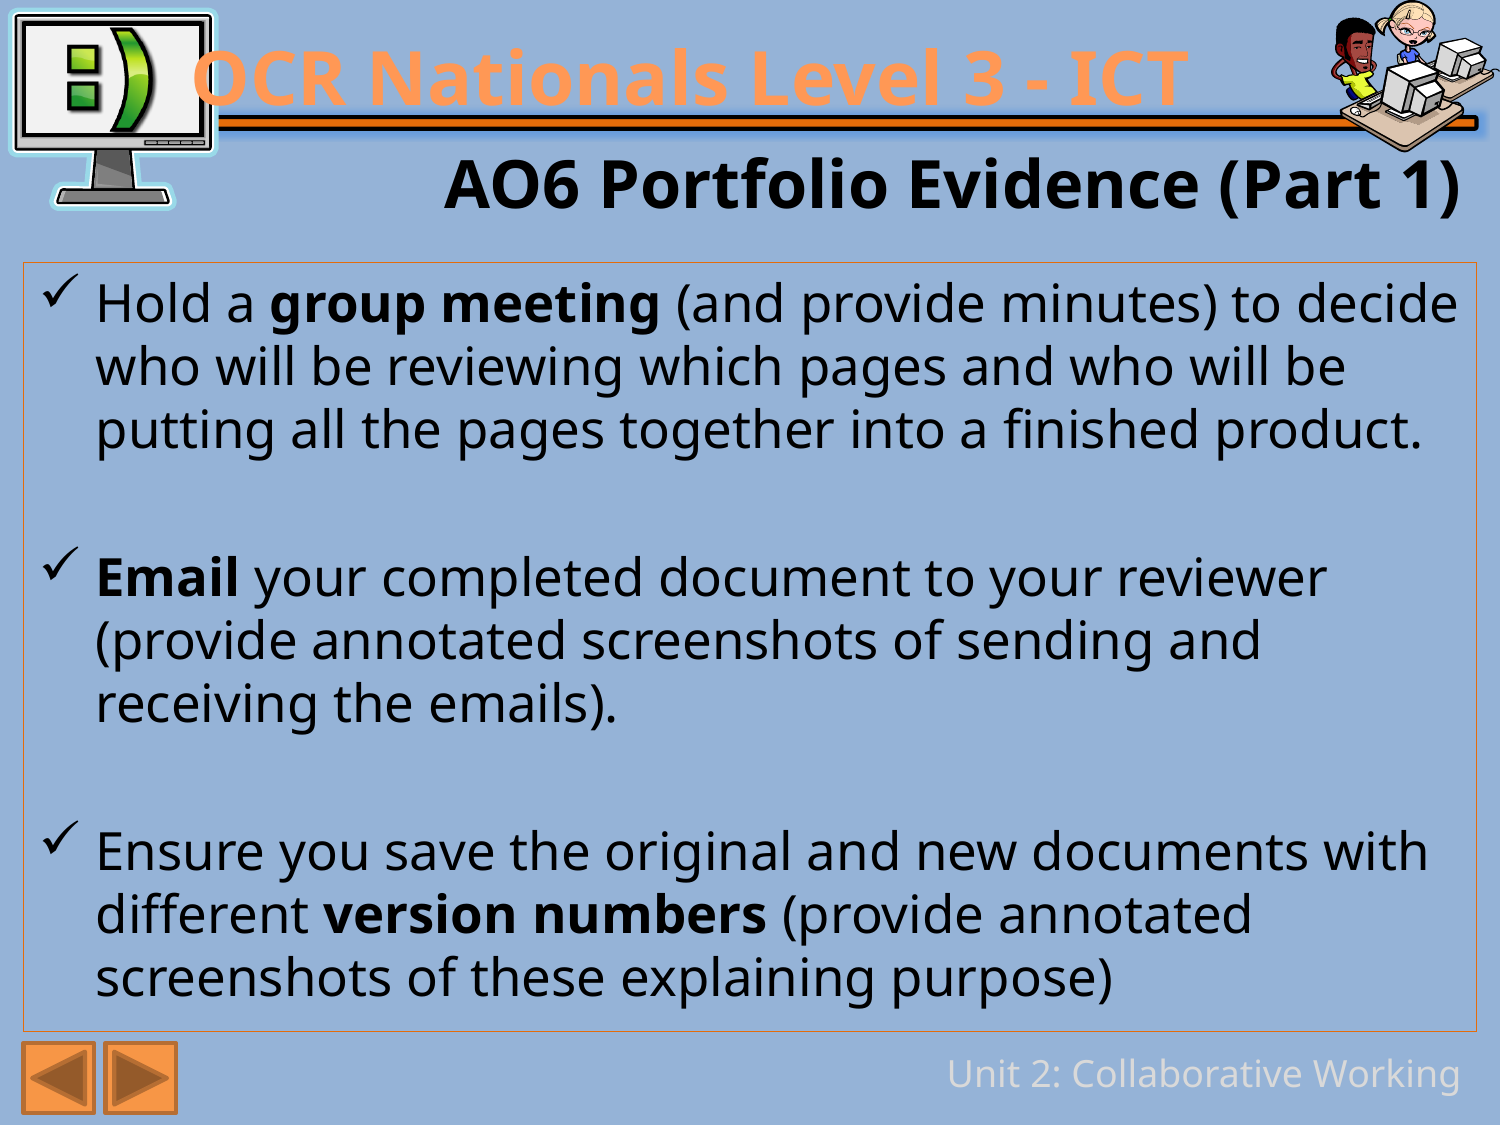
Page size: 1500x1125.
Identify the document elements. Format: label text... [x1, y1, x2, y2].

title AO6 Portfolio Evidence (Part 1) [187, 117, 1477, 247]
picture [48, 21, 172, 139]
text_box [1321, 0, 1500, 153]
list Hold a group meeting (and provide minutes) to decide who will be reviewing which pages and who will be putting all the pages together into a finished product. Email your completed document to your reviewer (provide annotated screenshots of sending and receiving the emails). Ensure you save the original and new documents with different version numbers (provide annotated screenshots of these explaining purpose) [23, 262, 1477, 1032]
